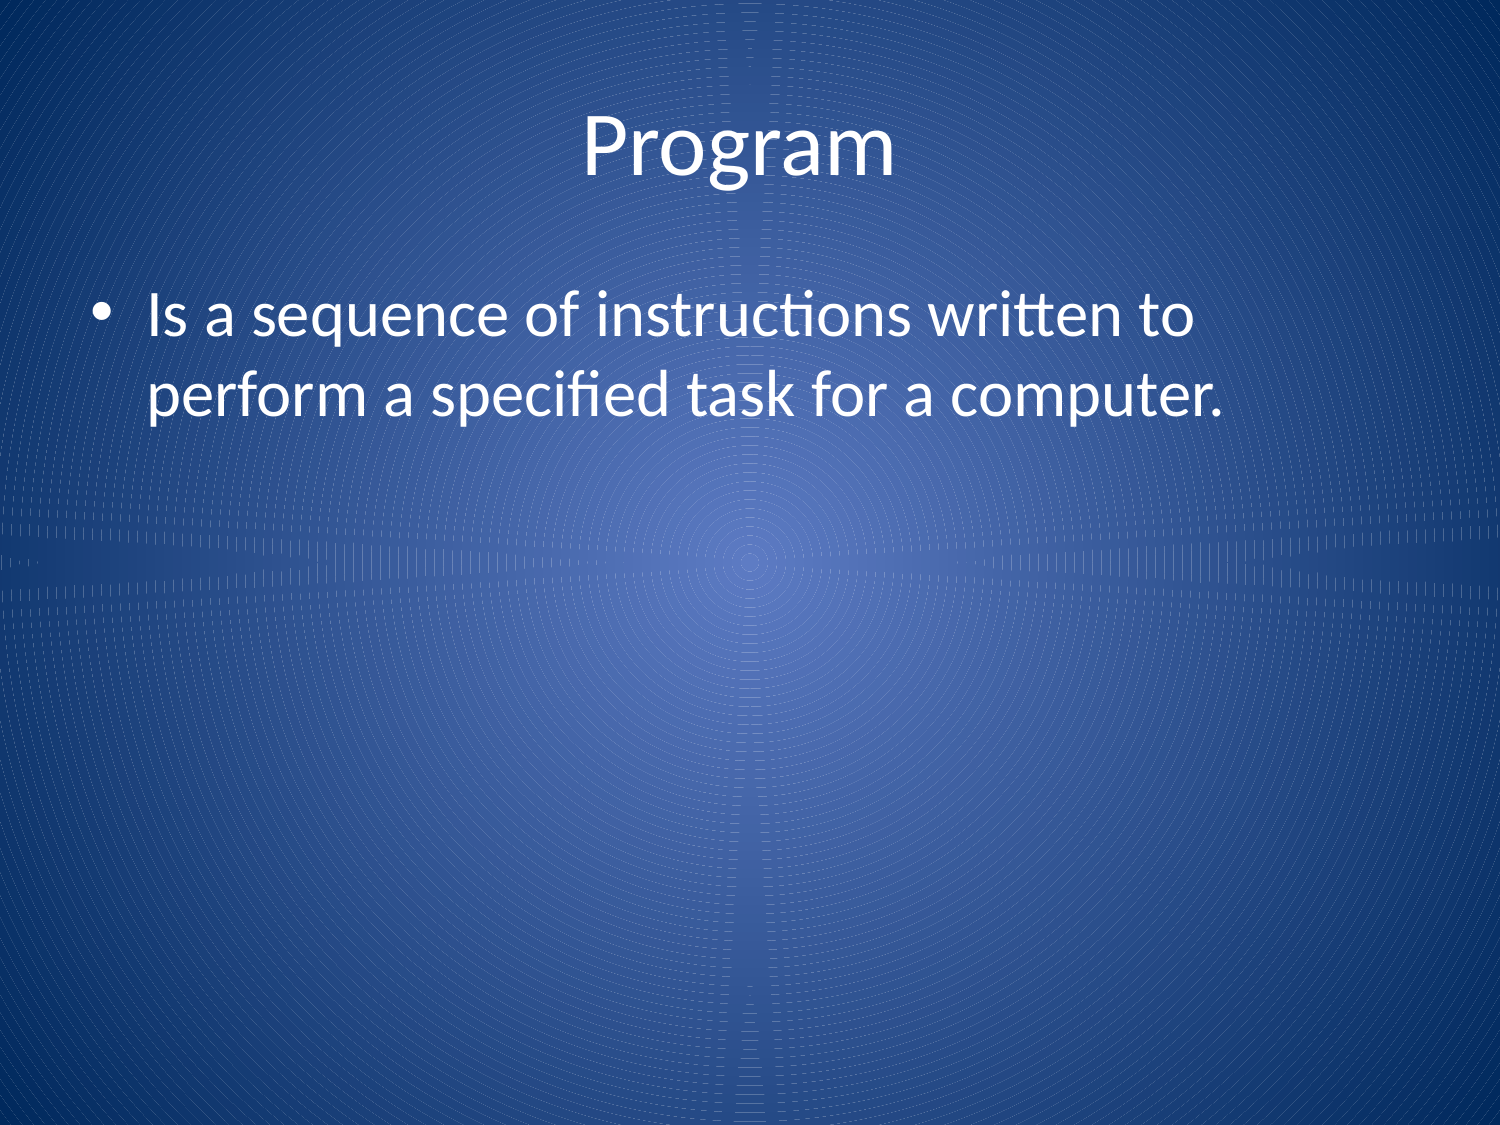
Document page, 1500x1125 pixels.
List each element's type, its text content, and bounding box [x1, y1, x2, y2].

list Is a sequence of instructions written to perform a specified task for a computer. [75, 262, 1425, 1005]
title Program [75, 45, 1425, 233]
